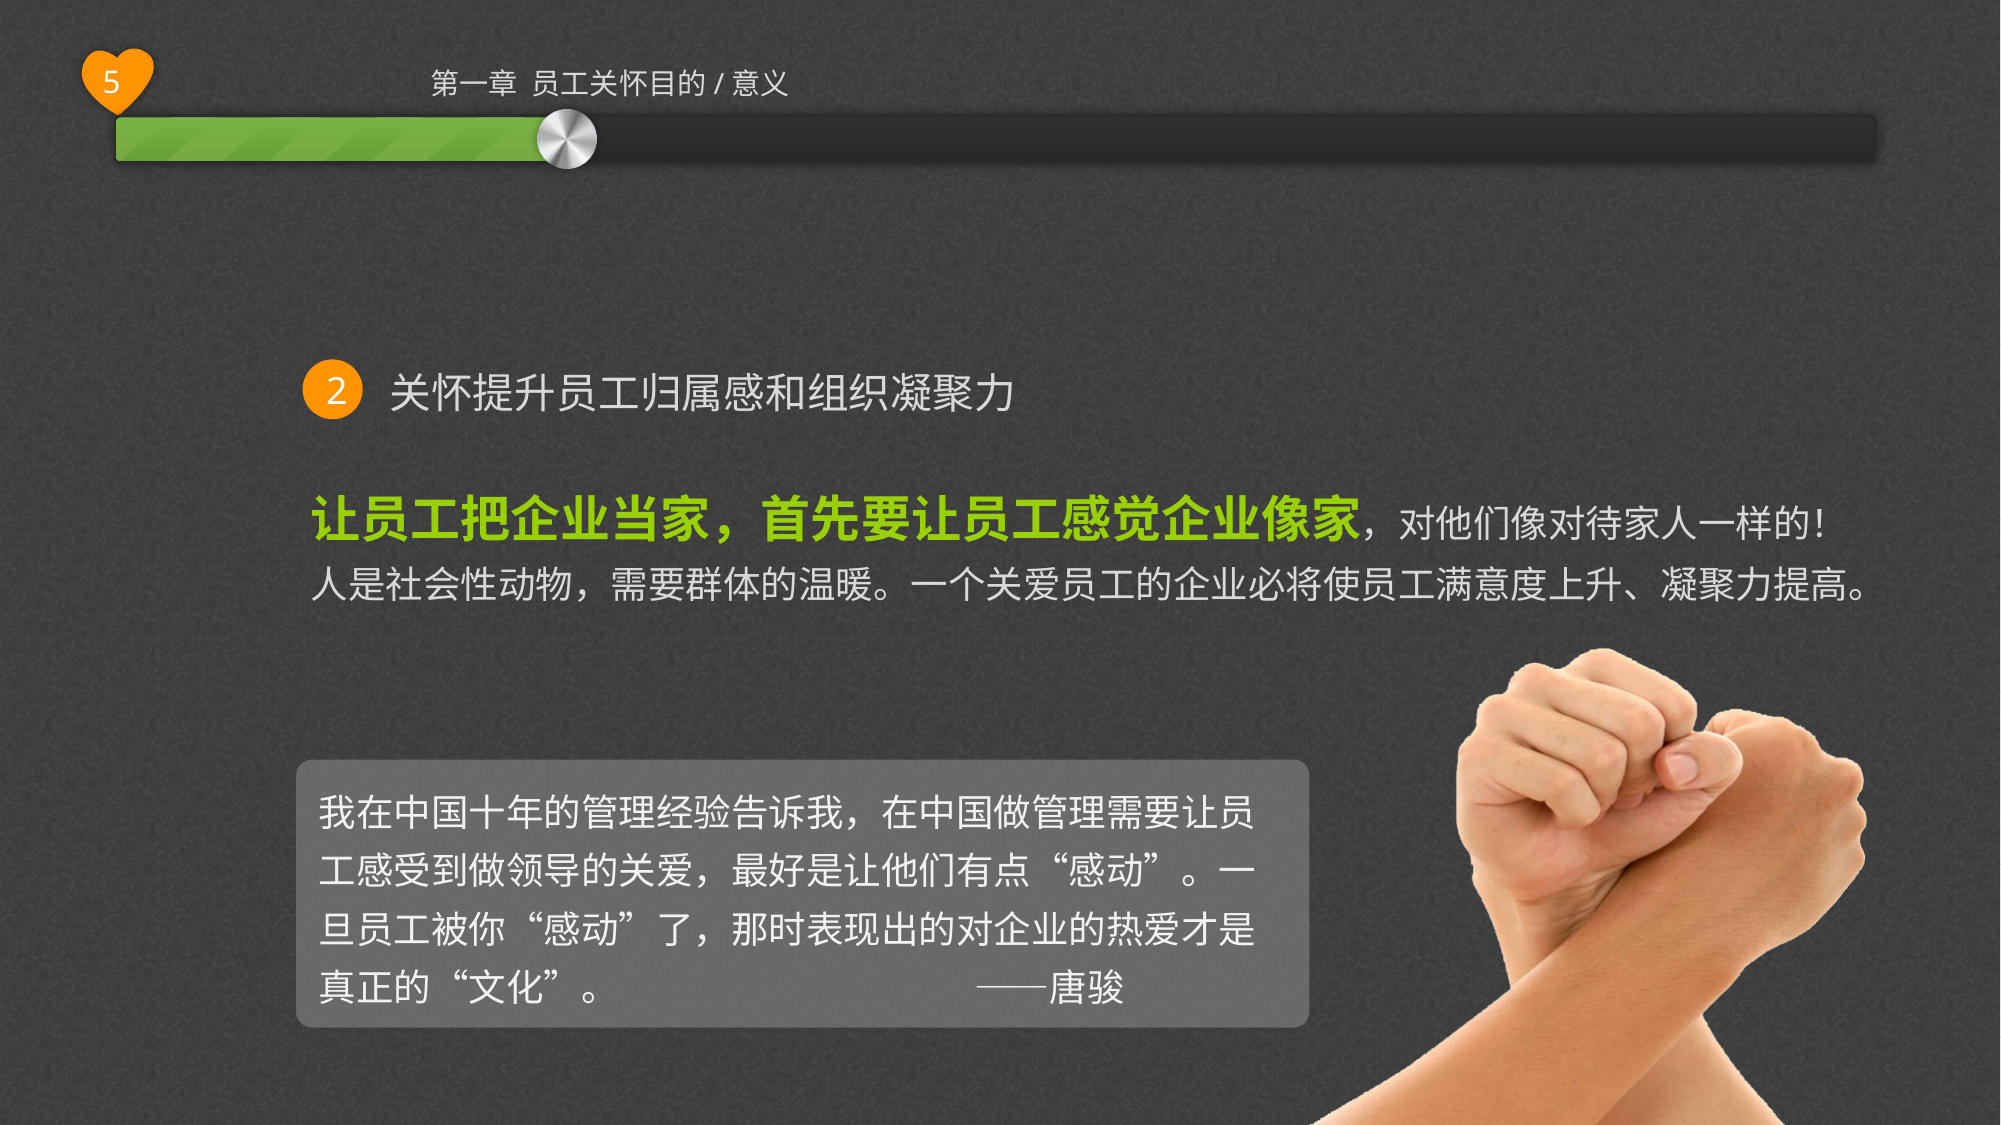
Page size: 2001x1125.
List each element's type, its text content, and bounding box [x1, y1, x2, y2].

text_box 我在中国十年的管理经验告诉我，在中国做管理需要让员工感受到做领导的关爱，最好是让他们有点“感动”。一旦员工被你“感动”了，那时表现出的对企业的热爱才是真正的“文化”。 ——唐骏 [304, 767, 1304, 1017]
text_box 让员工把企业当家，首先要让员工感觉企业像家，对他们像对待家人一样的！ 人是社会性动物，需要群体的温暖。一个关爱员工的企业必将使员工满意度上升、凝聚力提高。 [296, 462, 1876, 614]
picture [0, 0, 2001, 1125]
text_box [295, 758, 1309, 1029]
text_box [302, 359, 1171, 425]
